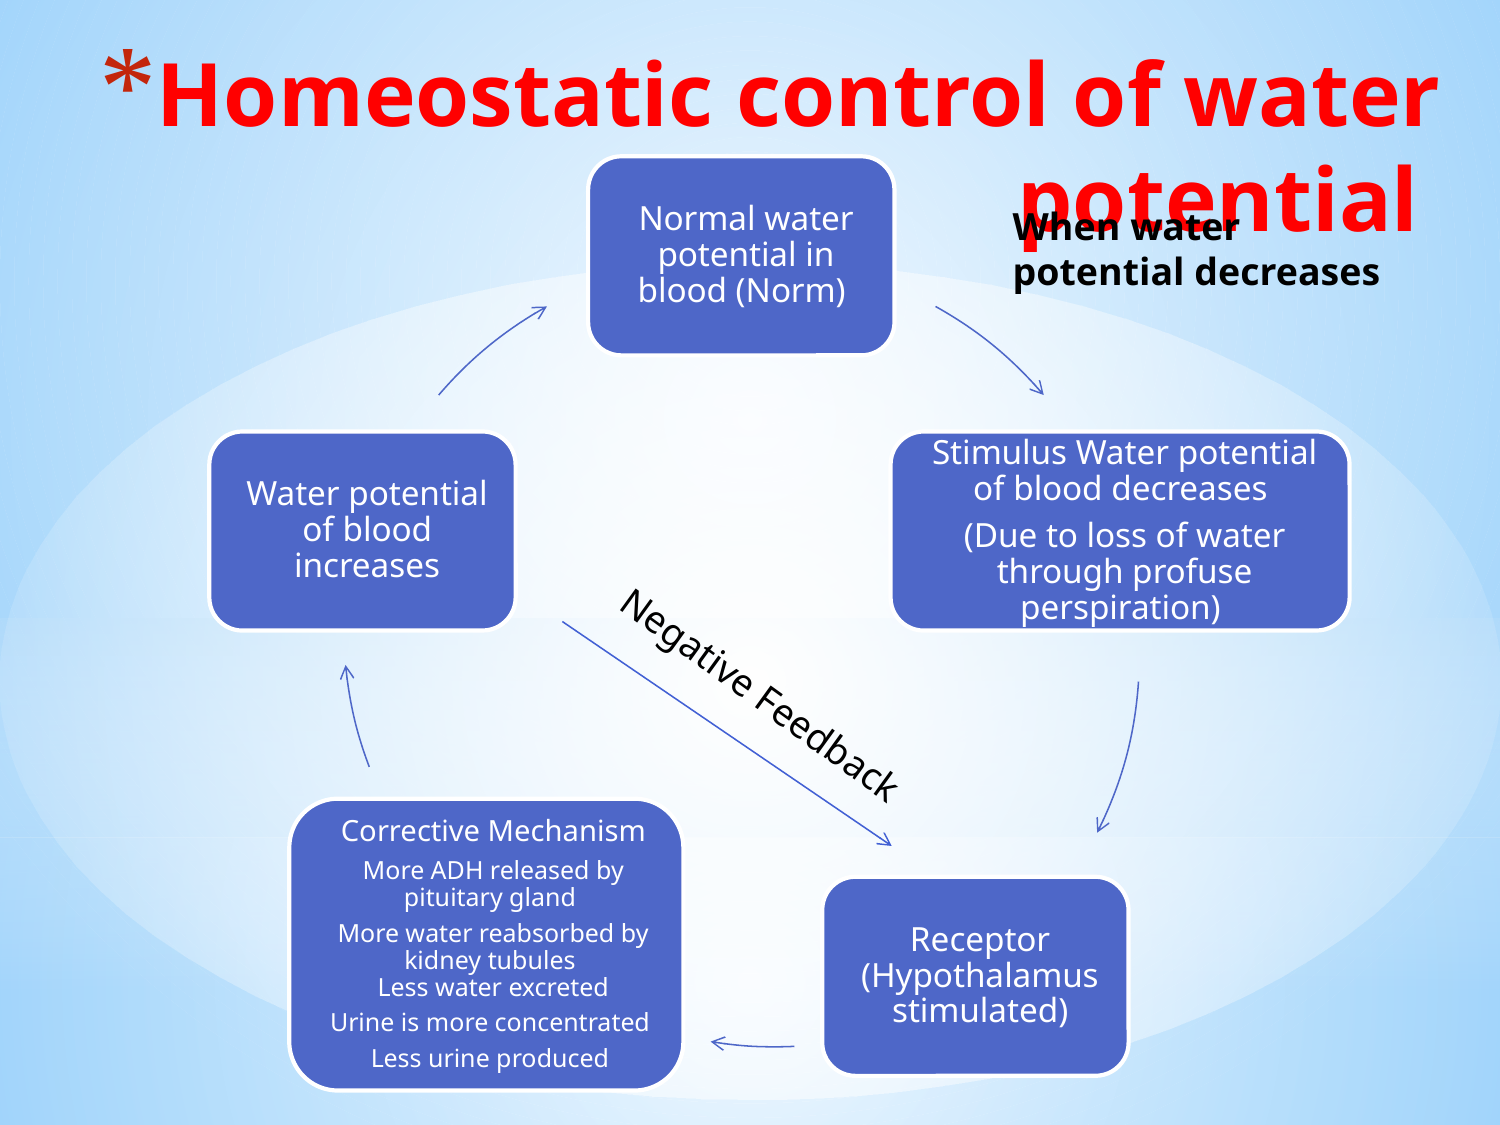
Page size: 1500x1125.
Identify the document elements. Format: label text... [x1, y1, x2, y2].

title Homeostatic control of water potential [0, 30, 1457, 219]
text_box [562, 621, 892, 847]
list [88, 172, 1471, 1107]
